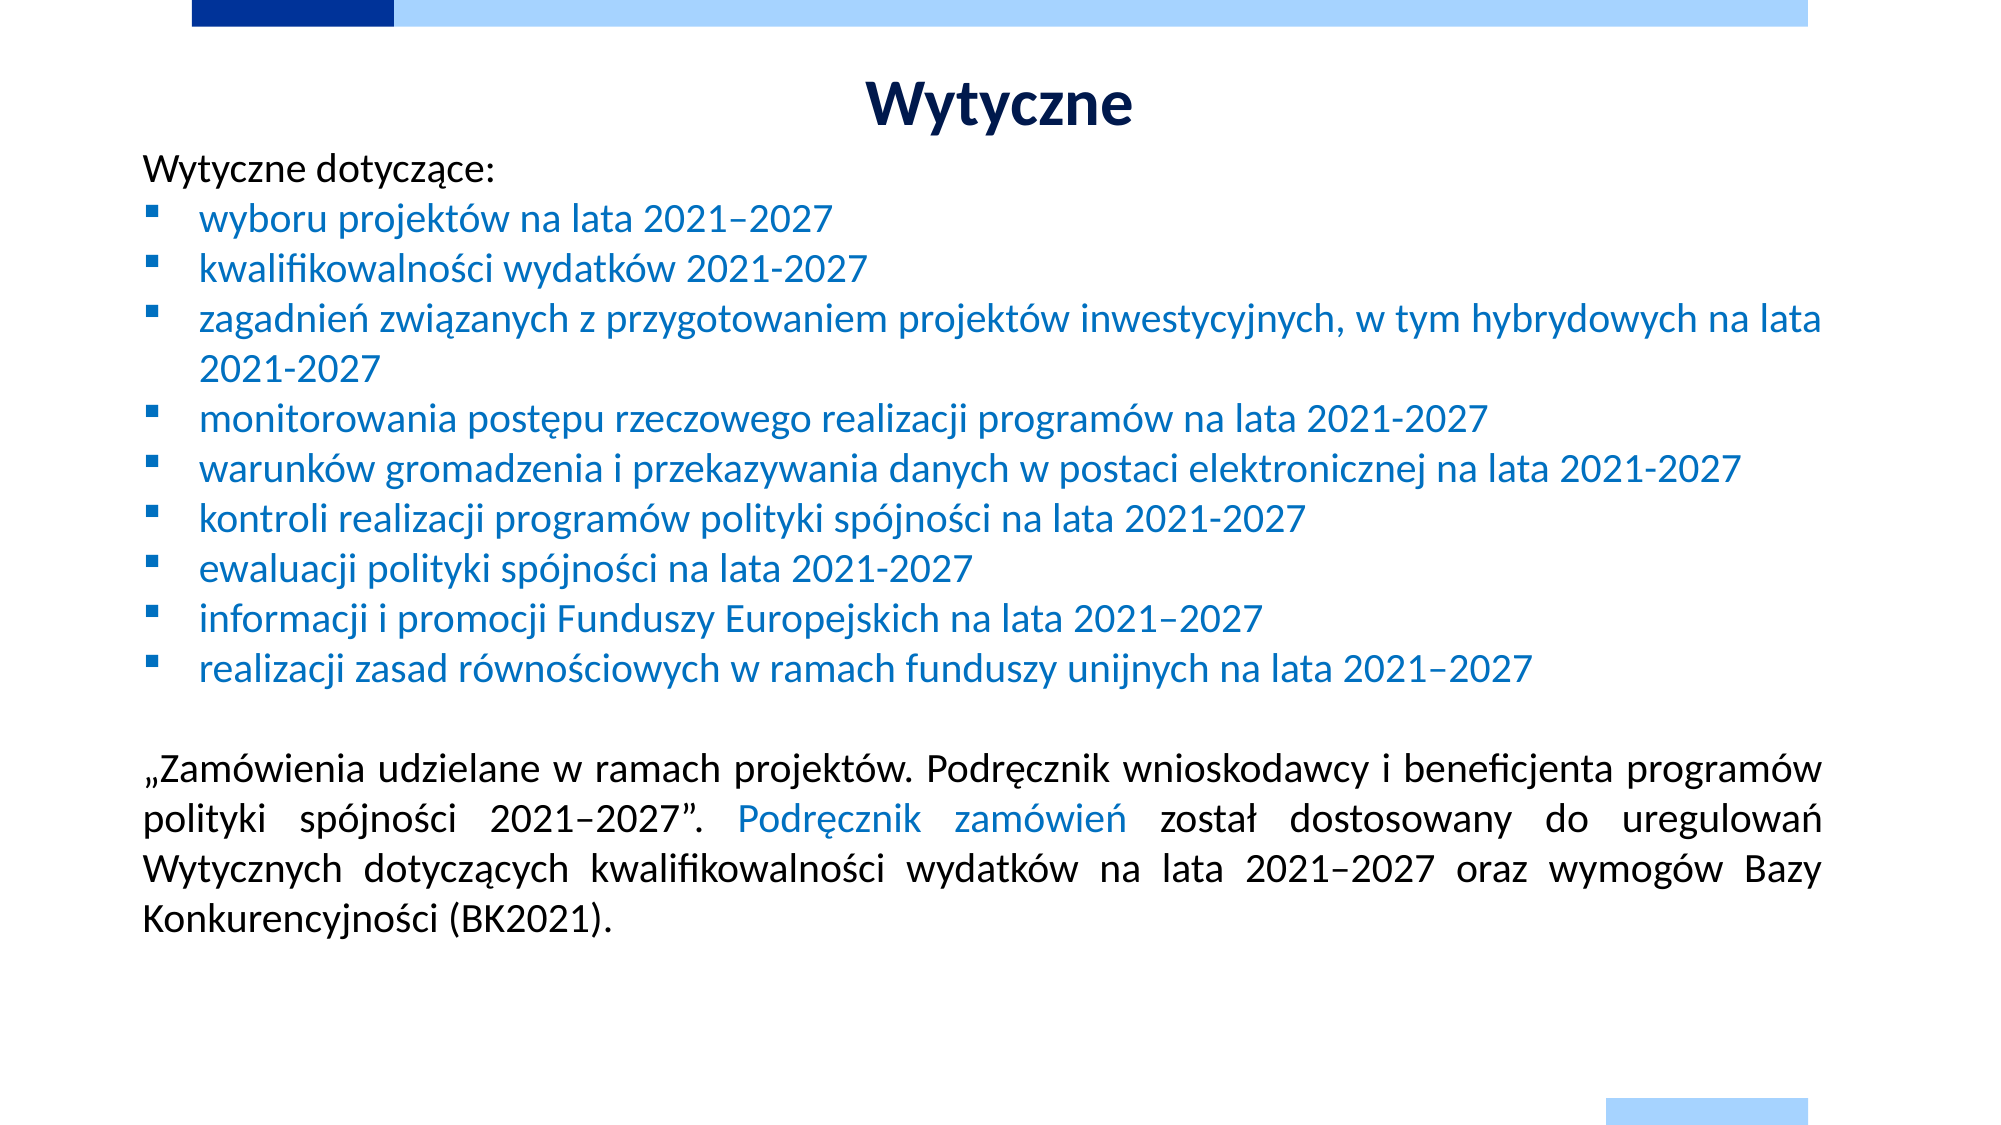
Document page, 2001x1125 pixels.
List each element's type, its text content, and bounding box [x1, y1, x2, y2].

text_box Wytyczne dotyczące: wyboru projektów na lata 2021–2027 kwalifikowalności wydatków 2021-2027 zagadnień związanych z przygotowaniem projektów inwestycyjnych, w tym hybrydowych na lata 2021-2027 monitorowania postępu rzeczowego realizacji programów na lata 2021-2027 warunków gromadzenia i przekazywania danych w postaci elektronicznej na lata 2021-2027 kontroli realizacji programów polityki spójności na lata 2021-2027 ewaluacji polityki spójności na lata 2021-2027 informacji i promocji Funduszy Europejskich na lata 2021–2027 realizacji zasad równościowych w ramach funduszy unijnych na lata 2021–2027 „Zamówienia udzielane w ramach projektów. Podręcznik wnioskodawcy i beneficjenta programów polityki spójności 2021–2027”. Podręcznik zamówień został dostosowany do uregulowań Wytycznych dotyczących kwalifikowalności wydatków na lata 2021–2027 oraz wymogów Bazy Konkurencyjności (BK2021). [127, 133, 1838, 949]
text_box Wytyczne [220, 51, 1780, 133]
